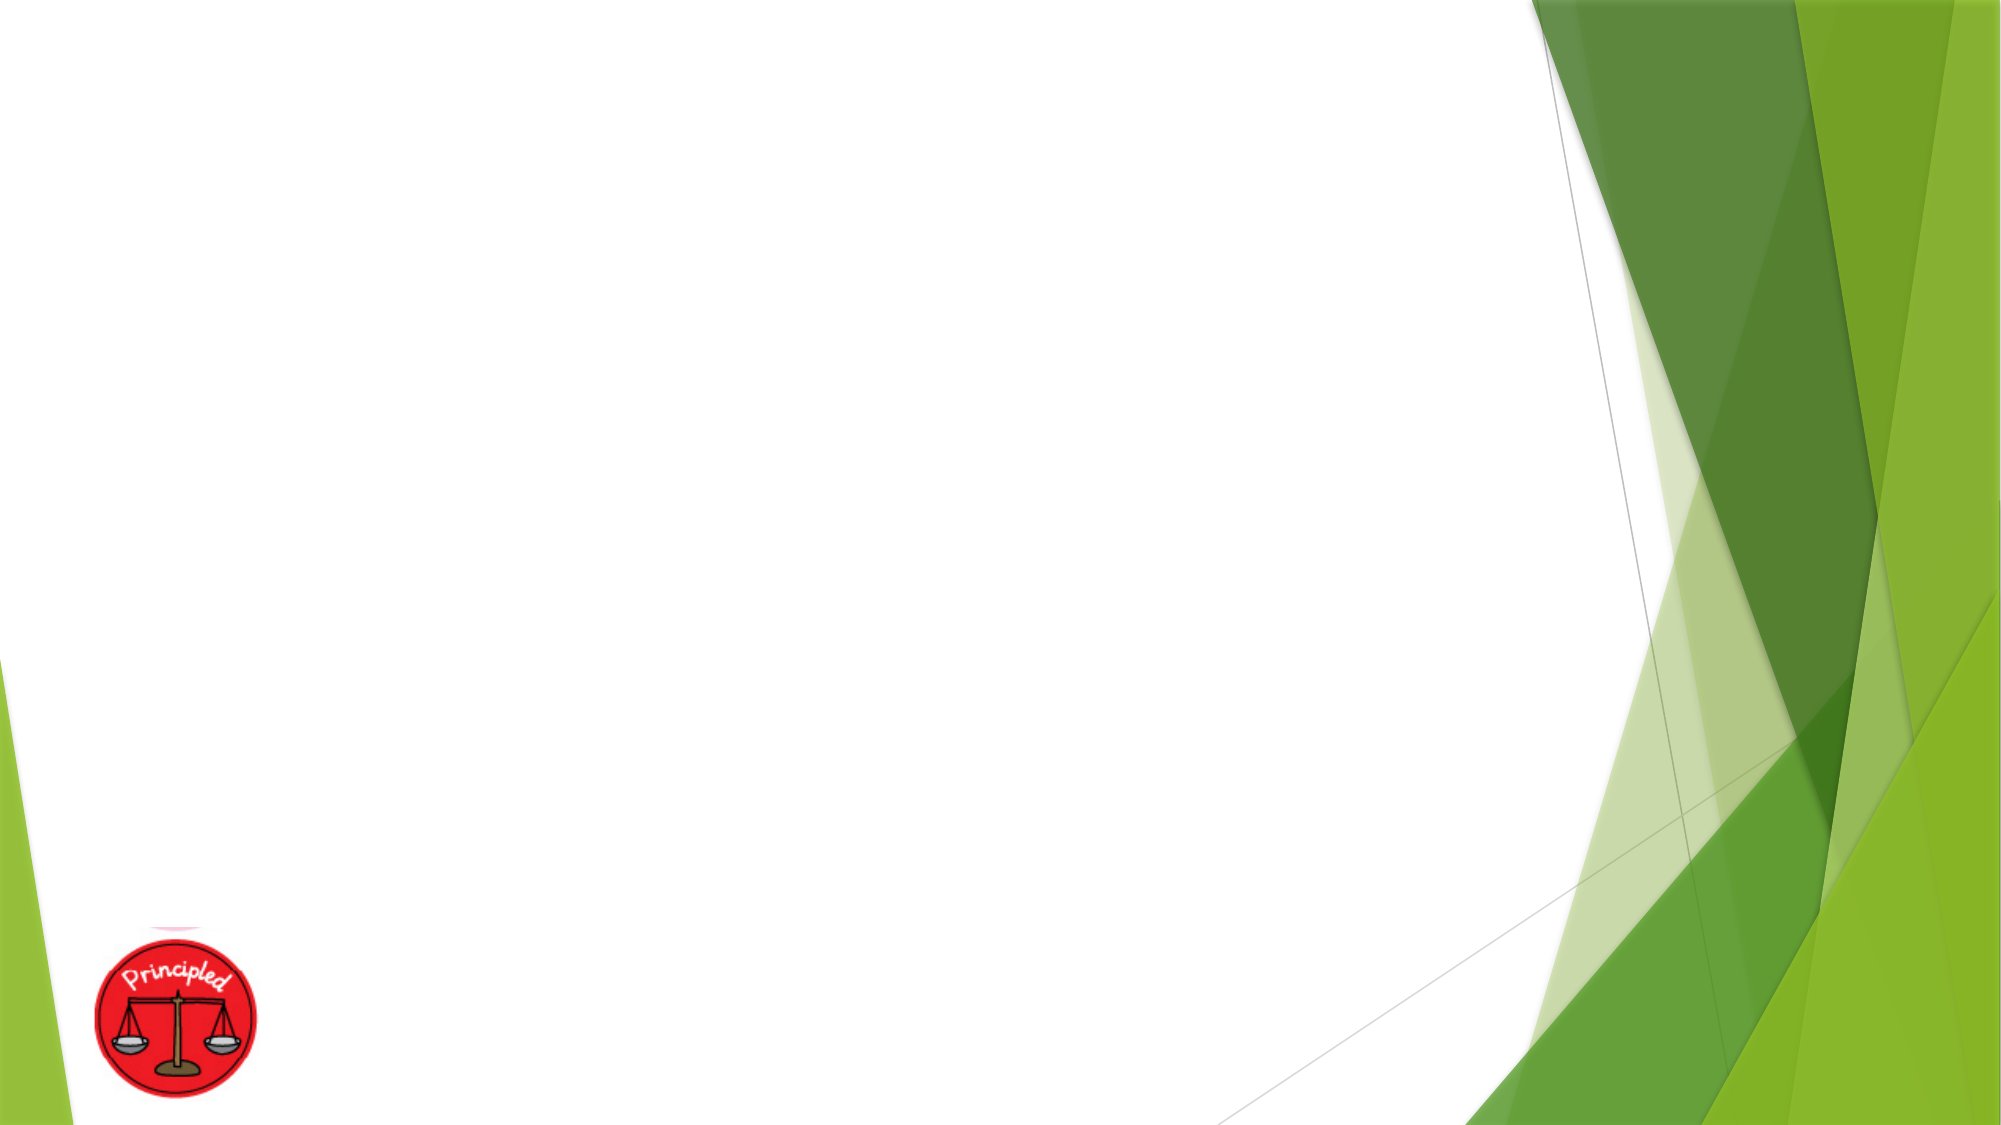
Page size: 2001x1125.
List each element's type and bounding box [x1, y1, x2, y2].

picture [83, 926, 260, 1103]
